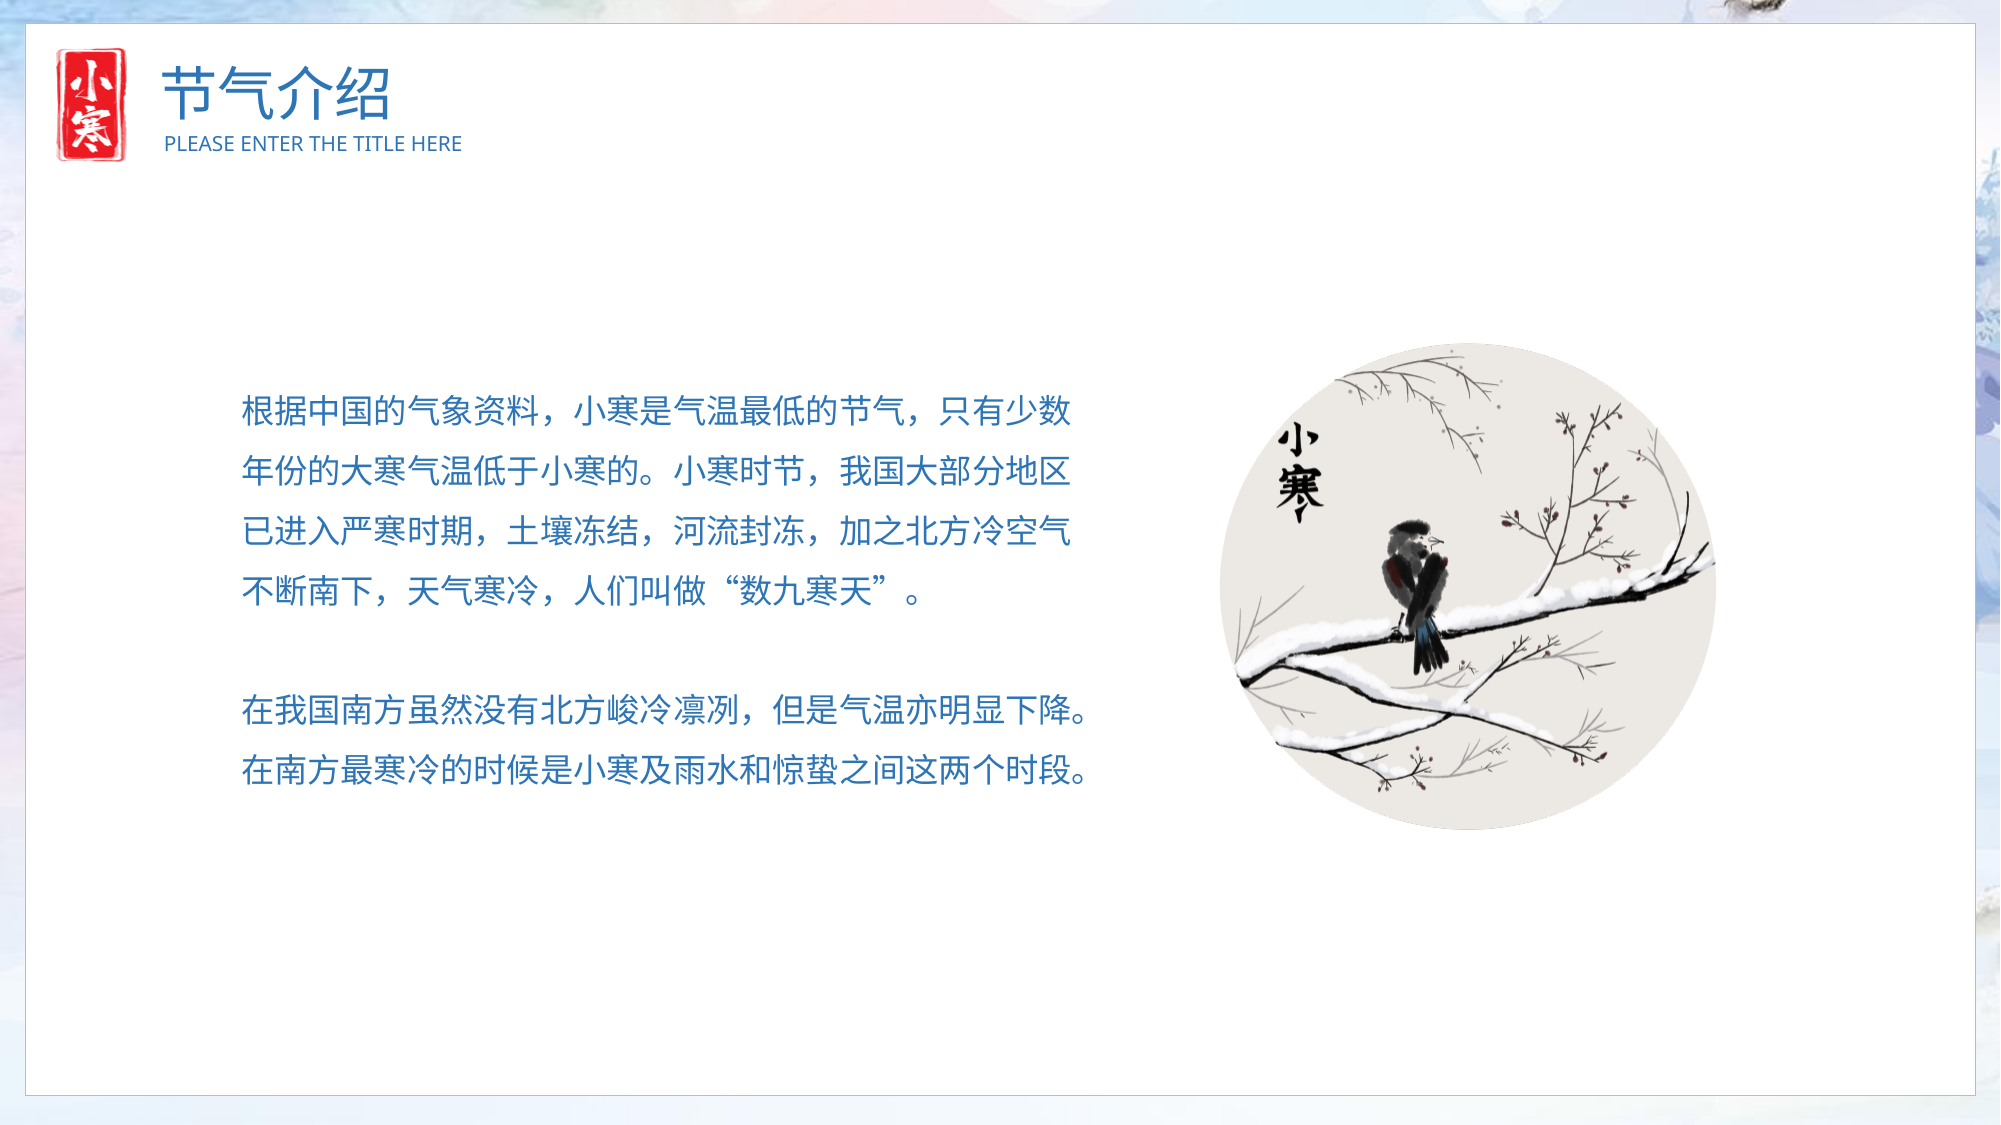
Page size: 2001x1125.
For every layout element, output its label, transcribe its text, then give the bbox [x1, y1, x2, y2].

text_box PLEASE ENTER THE TITLE HERE [149, 123, 478, 163]
picture [0, 0, 2000, 1125]
text_box 节气介绍 [144, 50, 467, 135]
text_box 根据中国的气象资料，小寒是气温最低的节气，只有少数年份的大寒气温低于小寒的。小寒时节，我国大部分地区已进入严寒时期，土壤冻结，河流封冻，加之北方冷空气不断南下，天气寒冷，人们叫做“数九寒天”。 在我国南方虽然没有北方峻冷凛冽，但是气温亦明显下降。在南方最寒冷的时候是小寒及雨水和惊蛰之间这两个时段。 [226, 362, 1077, 797]
